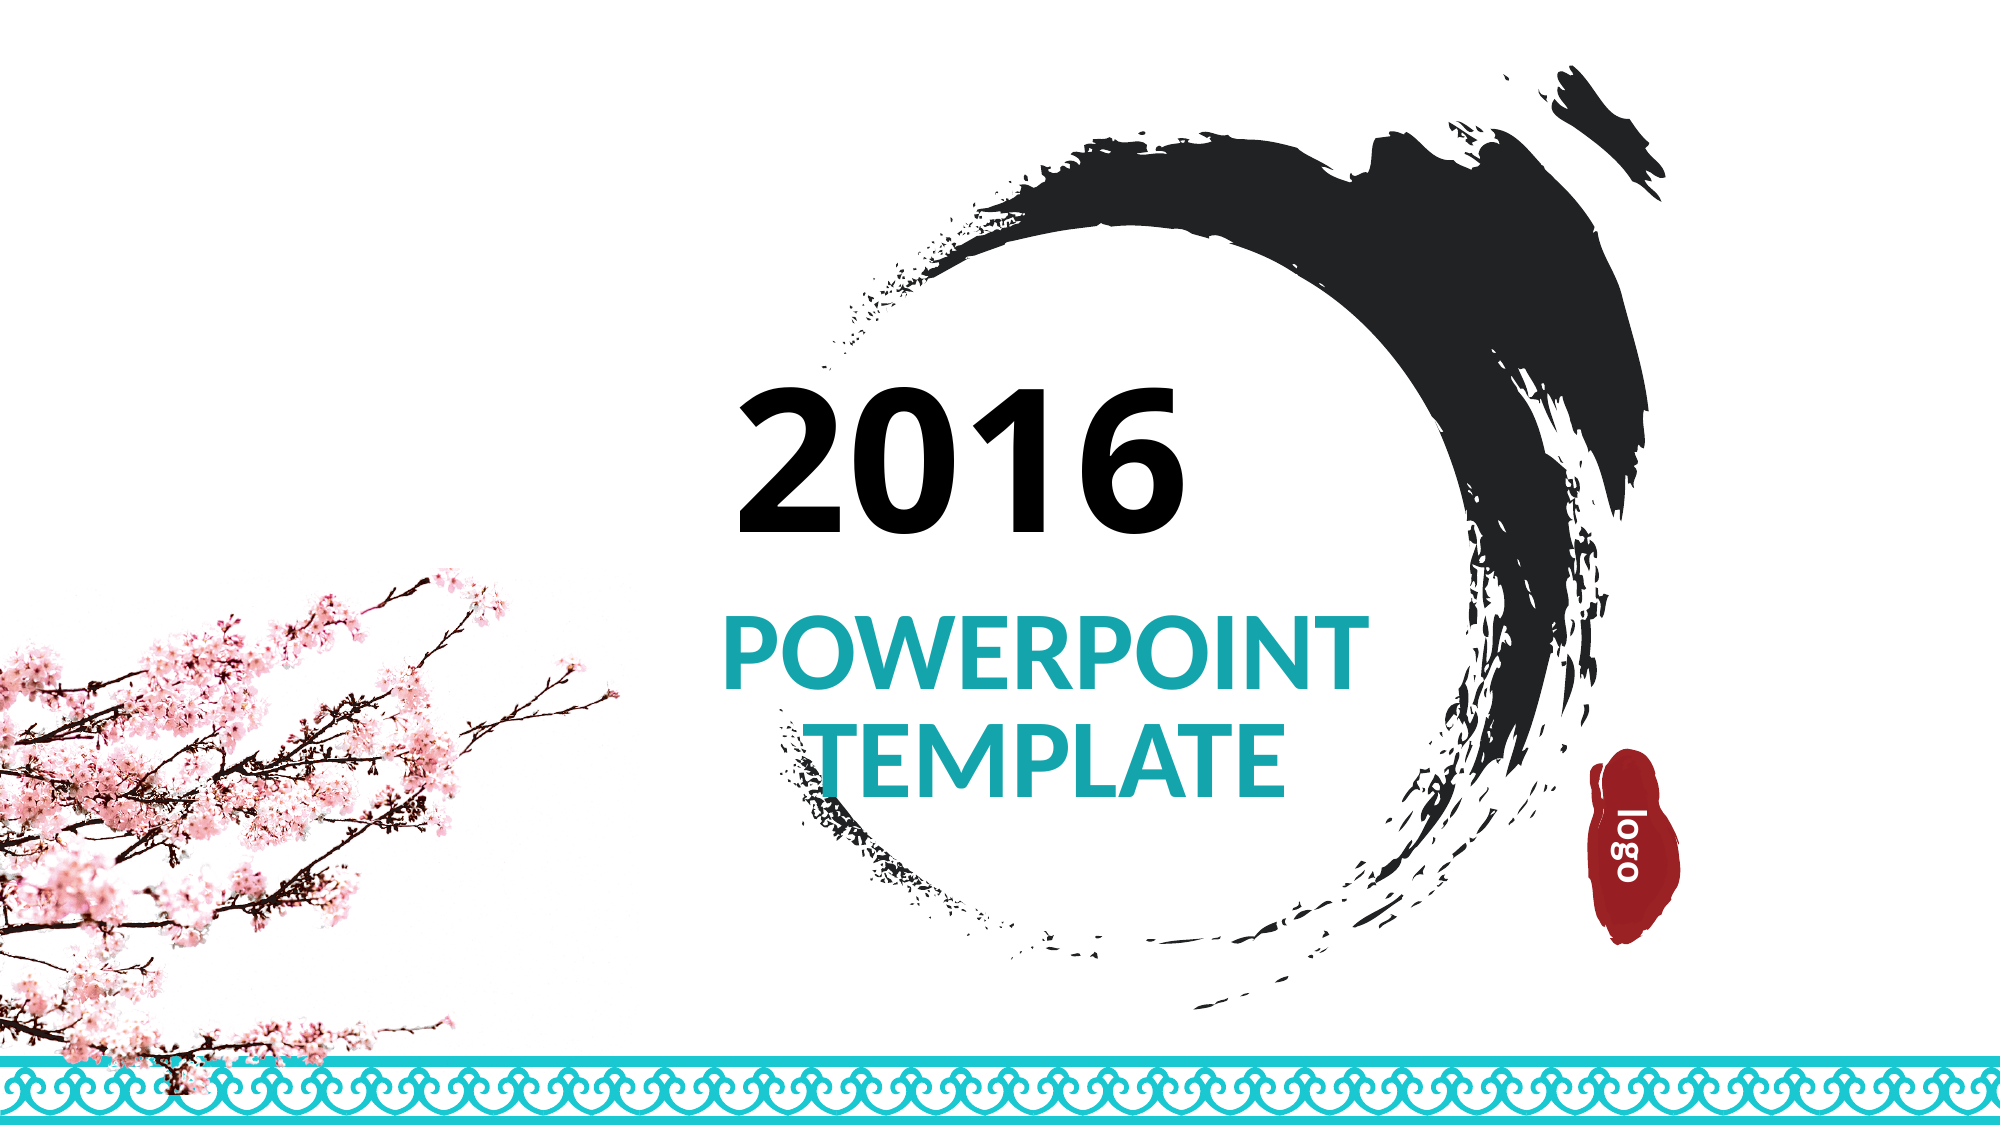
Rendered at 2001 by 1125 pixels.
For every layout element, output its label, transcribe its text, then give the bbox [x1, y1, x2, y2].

text_box POWERPOINT TEMPLATE [658, 595, 1433, 827]
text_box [1587, 748, 1681, 1045]
picture [0, 568, 639, 1095]
